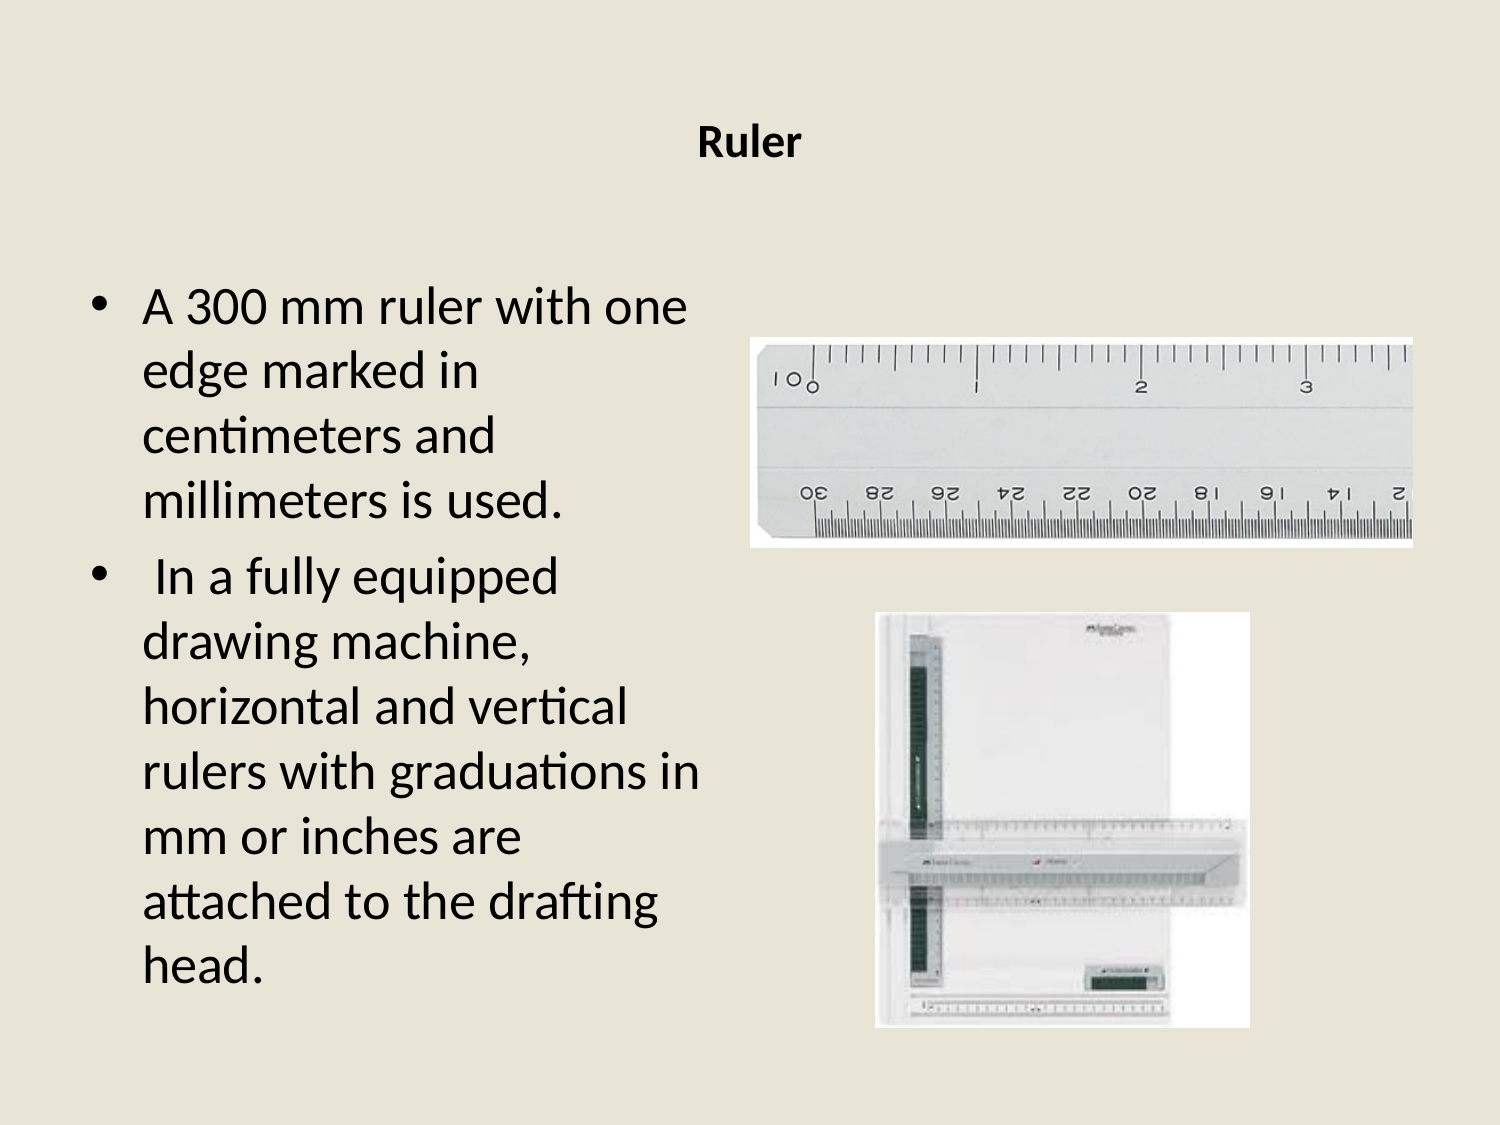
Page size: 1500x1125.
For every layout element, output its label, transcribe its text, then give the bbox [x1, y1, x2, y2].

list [749, 337, 1413, 548]
title Ruler [75, 45, 1425, 233]
picture [874, 612, 1251, 1028]
list A 300 mm ruler with one edge marked in centimeters and millimeters is used. In a fully equipped drawing machine, horizontal and vertical rulers with graduations in mm or inches are attached to the drafting head. [75, 262, 738, 1005]
